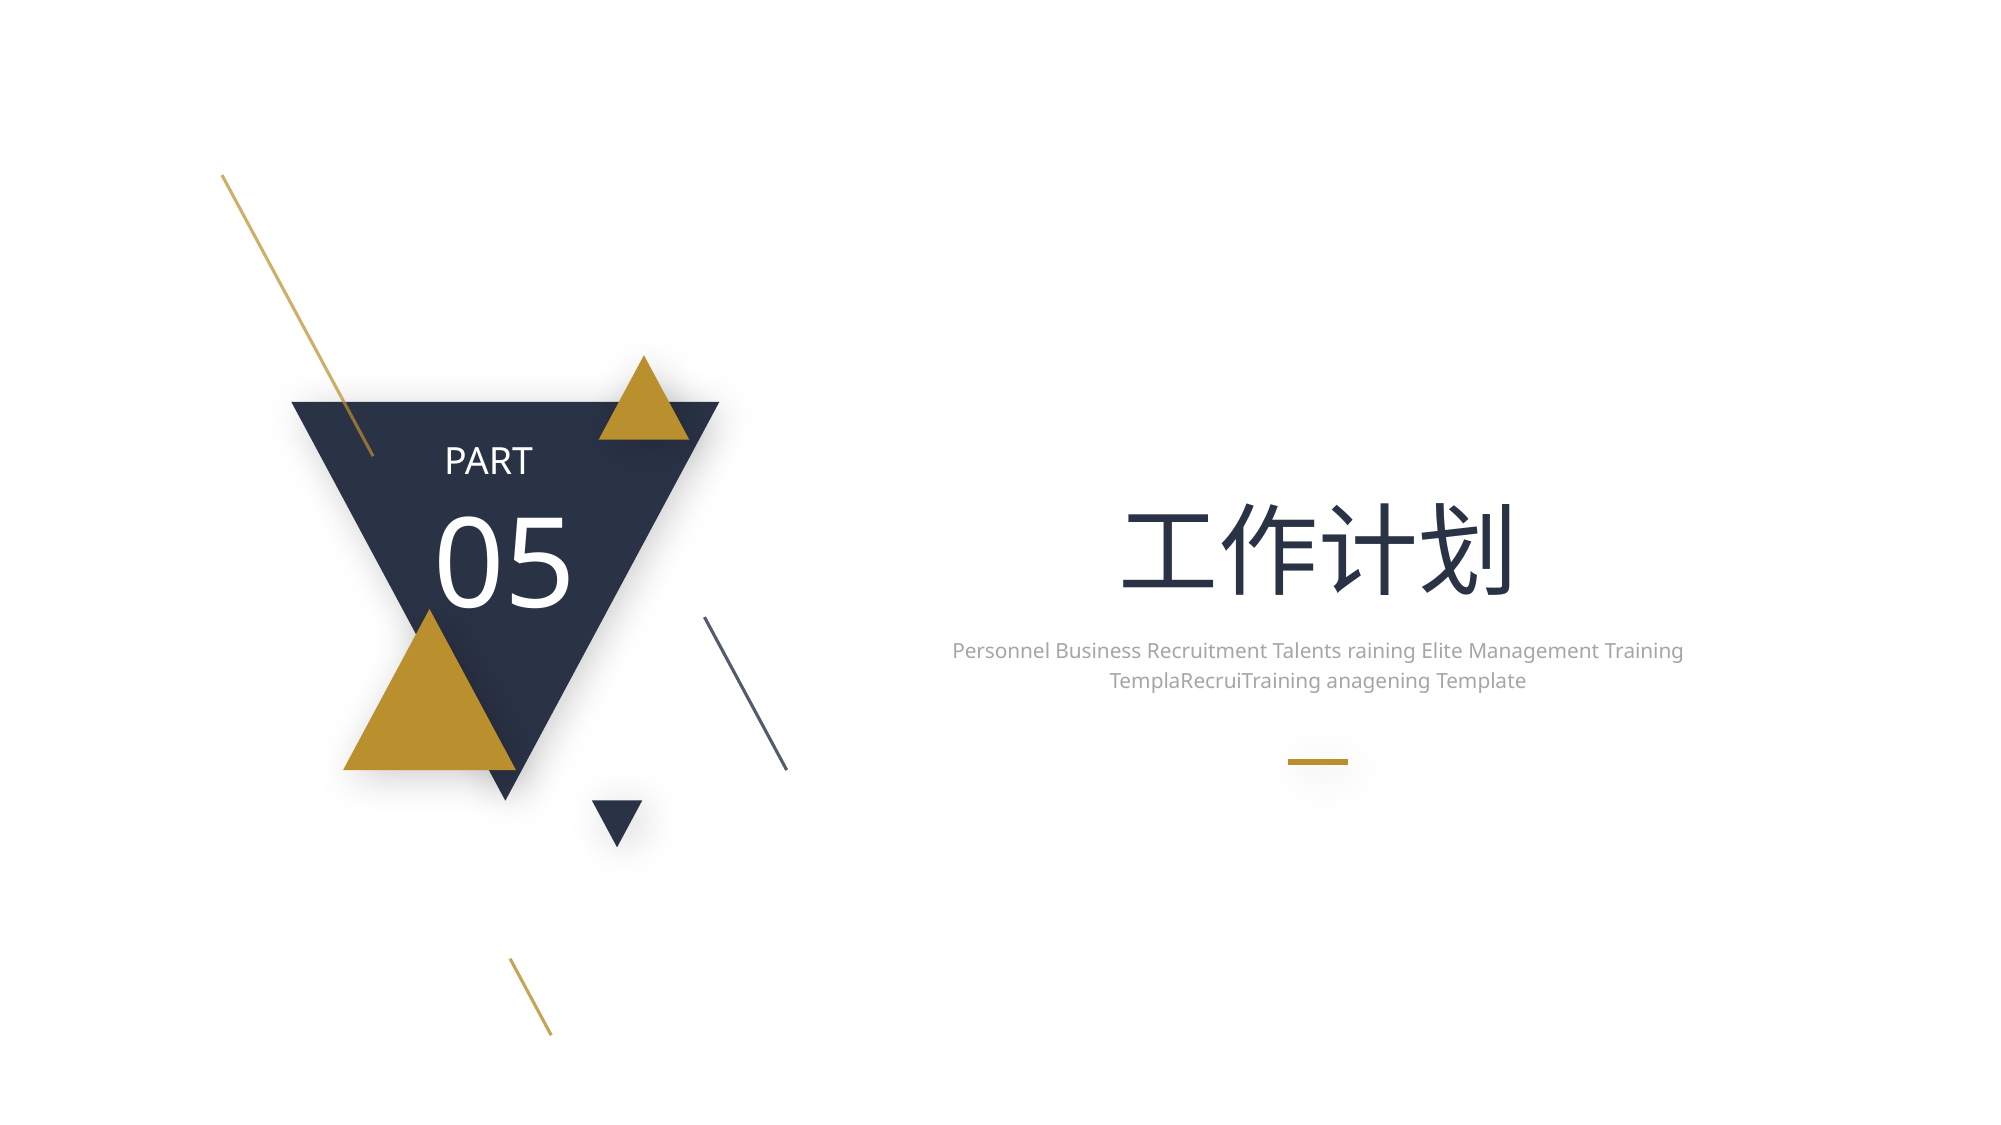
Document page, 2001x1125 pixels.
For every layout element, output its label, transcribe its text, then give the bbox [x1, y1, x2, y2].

text_box [341, 628, 518, 772]
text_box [704, 616, 787, 770]
text_box PART [429, 429, 580, 490]
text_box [221, 174, 374, 457]
text_box [590, 799, 645, 850]
text_box 工作计划 [1103, 480, 1533, 616]
text_box [319, 400, 689, 756]
text_box [501, 793, 511, 803]
text_box [596, 353, 692, 441]
text_box 05 [418, 475, 592, 641]
text_box [695, 400, 722, 431]
text_box Personnel Business Recruitment Talents raining Elite Management Training TemplaRecruiTraining anagening Template [839, 624, 1798, 730]
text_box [510, 958, 552, 1036]
